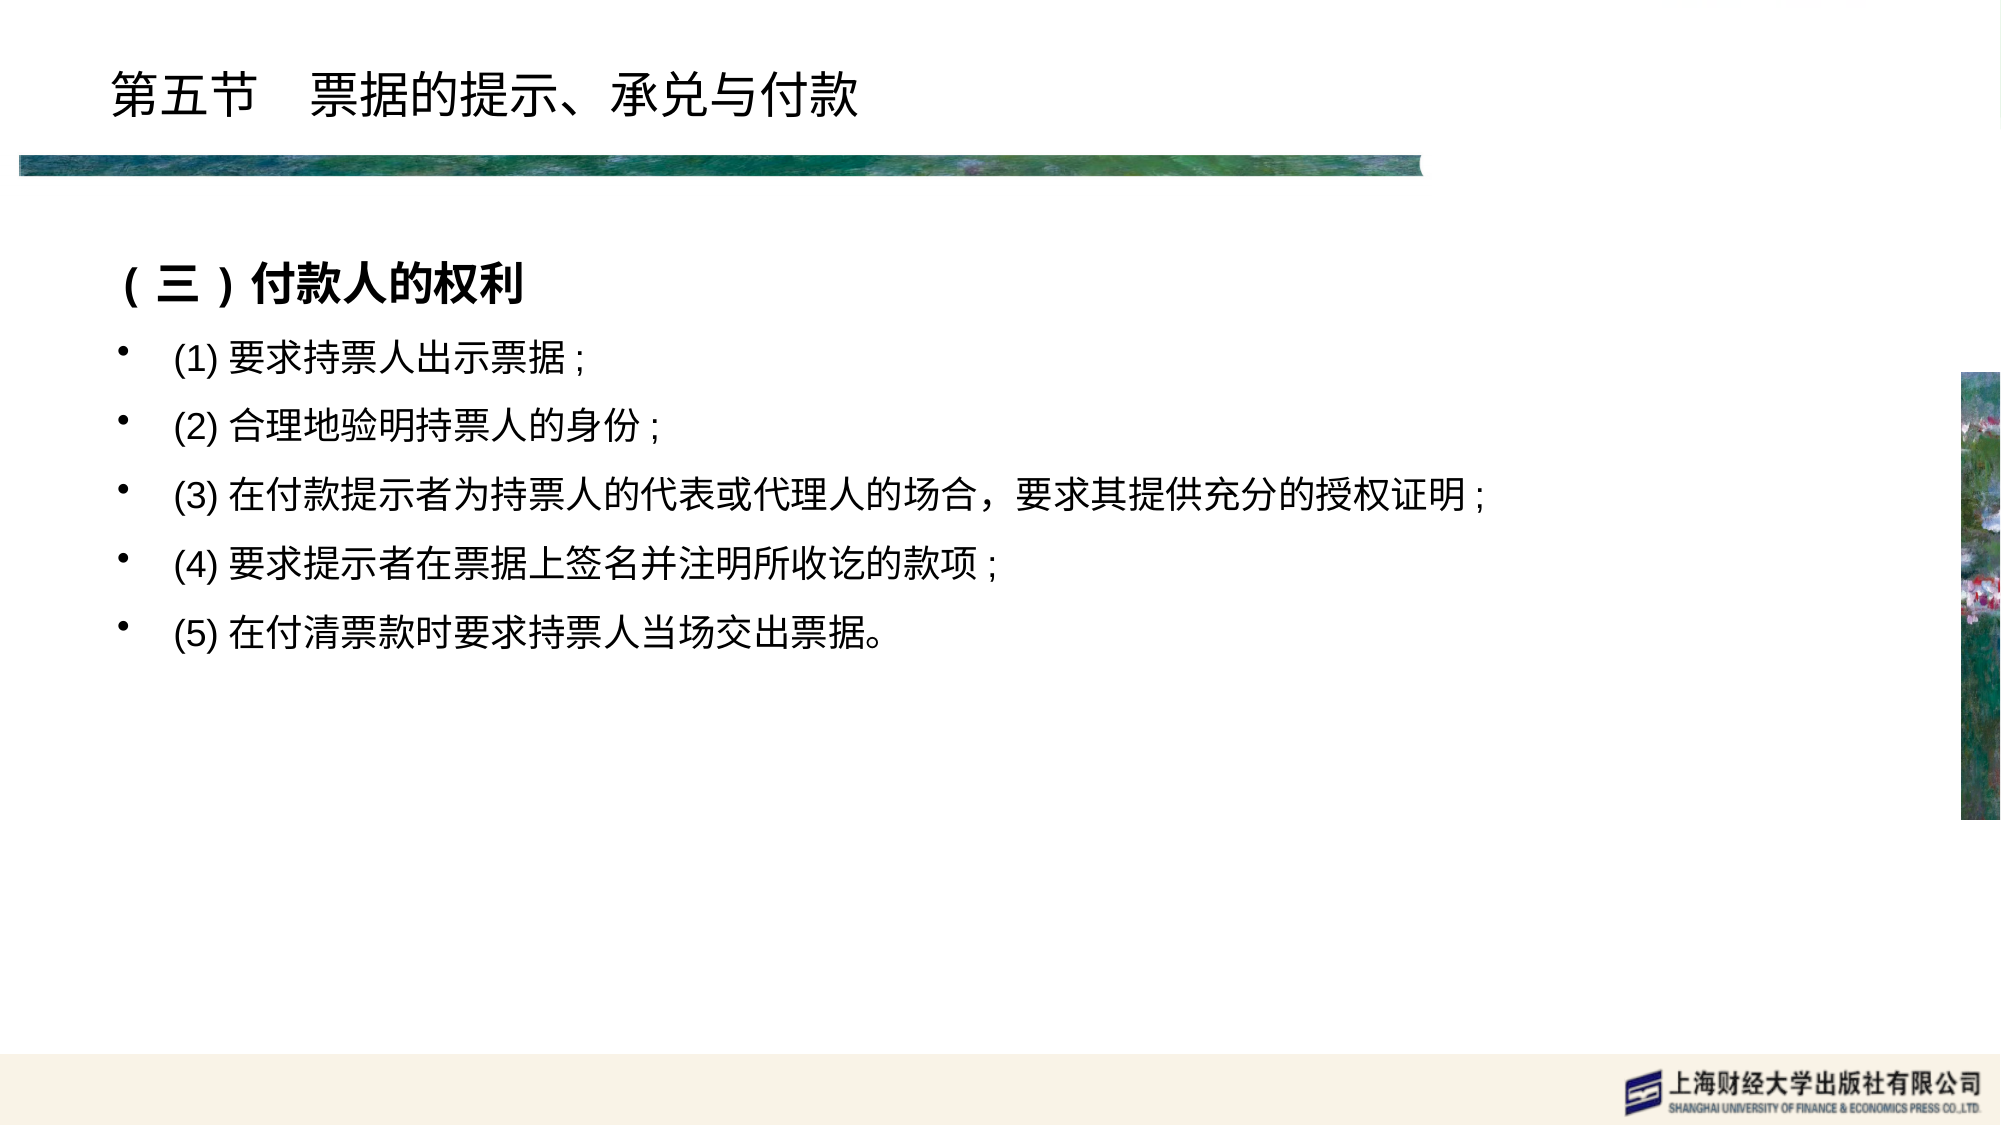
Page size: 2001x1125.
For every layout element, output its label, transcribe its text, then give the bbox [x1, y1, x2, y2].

title 第五节 票据的提示、承兑与付款 [94, 42, 1451, 146]
list (三)付款人的权利 (1)要求持票人出示票据; (2)合理地验明持票人的身份; (3)在付款提示者为持票人的代表或代理人的场合，要求其提供充分的授权证明; (4)要求提示者在票据上签名并注明所收讫的款项; (5)在付清票款时要求持票人当场交出票据。 [102, 233, 1898, 1032]
picture [0, 0, 2001, 1125]
